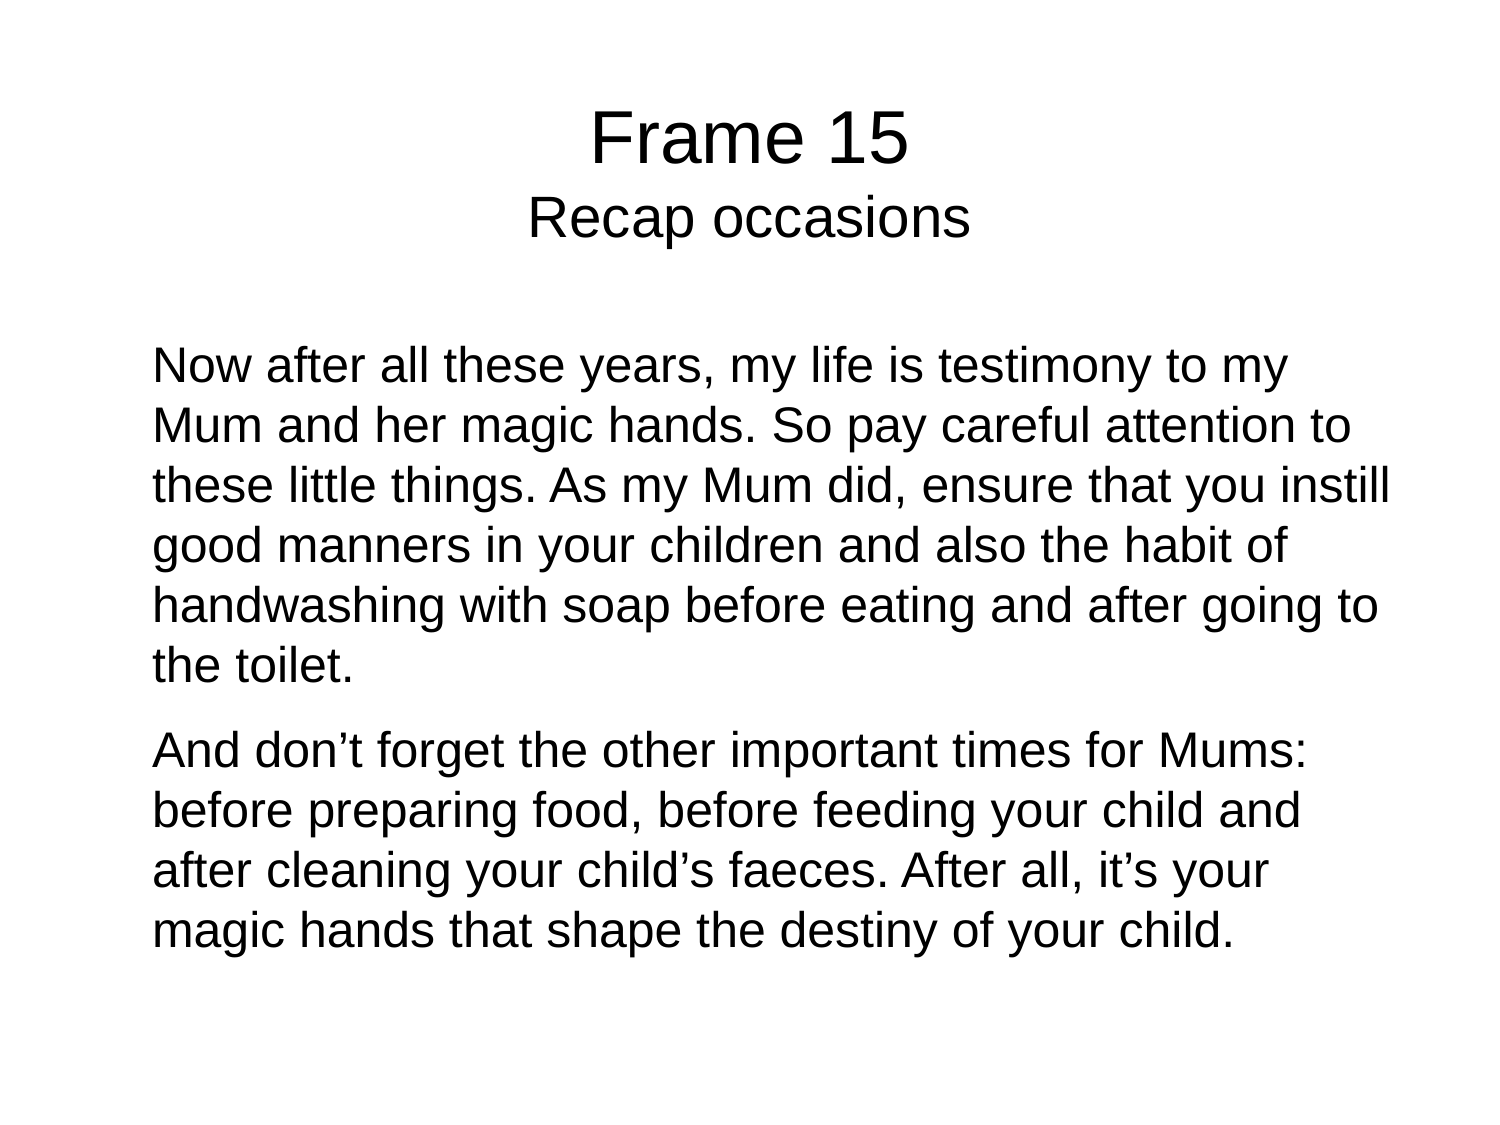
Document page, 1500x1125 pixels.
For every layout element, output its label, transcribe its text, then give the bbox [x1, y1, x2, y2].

title Frame 15 Recap occasions [75, 75, 1425, 263]
text_box Now after all these years, my life is testimony to my Mum and her magic hands. So pay careful attention to these little things. As my Mum did, ensure that you instill good manners in your children and also the habit of handwashing with soap before eating and after going to the toilet. And don’t forget the other important times for Mums: before preparing food, before feeding your child and after cleaning your child’s faeces. After all, it’s your magic hands that shape the destiny of your child. [137, 324, 1413, 1035]
